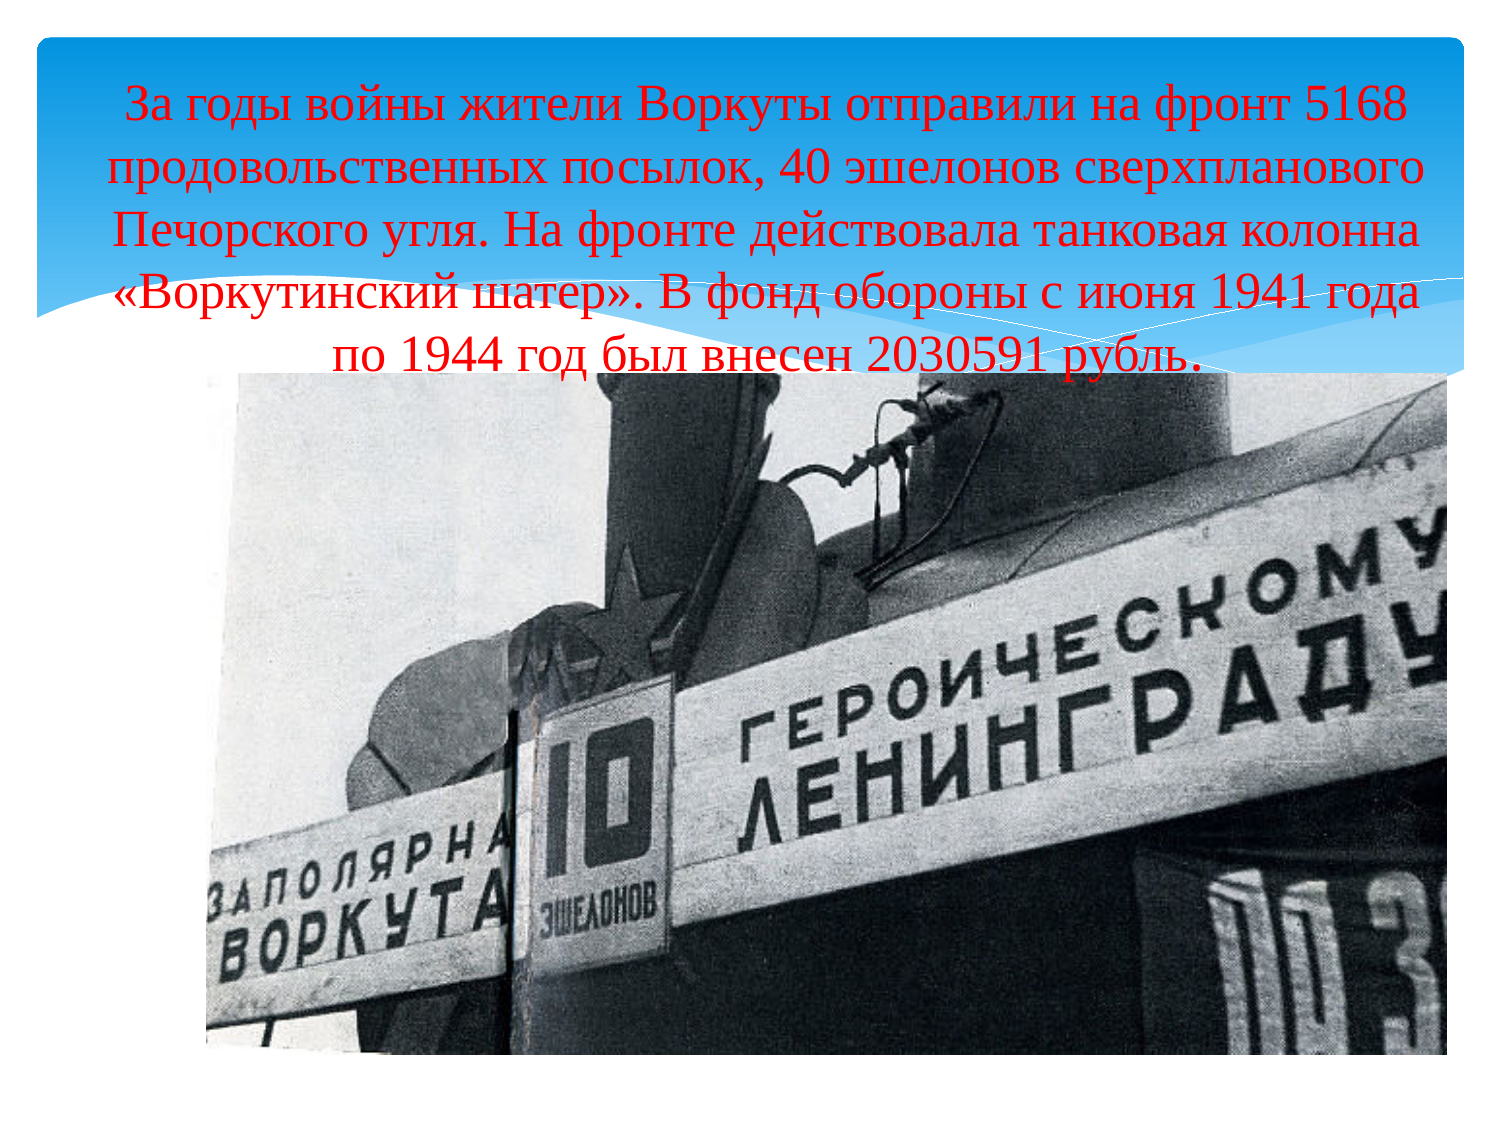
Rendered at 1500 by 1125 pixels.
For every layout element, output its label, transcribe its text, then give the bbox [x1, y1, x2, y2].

picture [206, 373, 1448, 1056]
title За годы войны жители Воркуты отправили на фронт 5168 продовольственных посылок, 40 эшелонов сверхпланового Печорского угля. На фронте действовала танковая колонна «Воркутинский шатер». В фонд обороны с июня 1941 года по 1944 год был внесен 2030591 рубль. [88, 54, 1447, 433]
